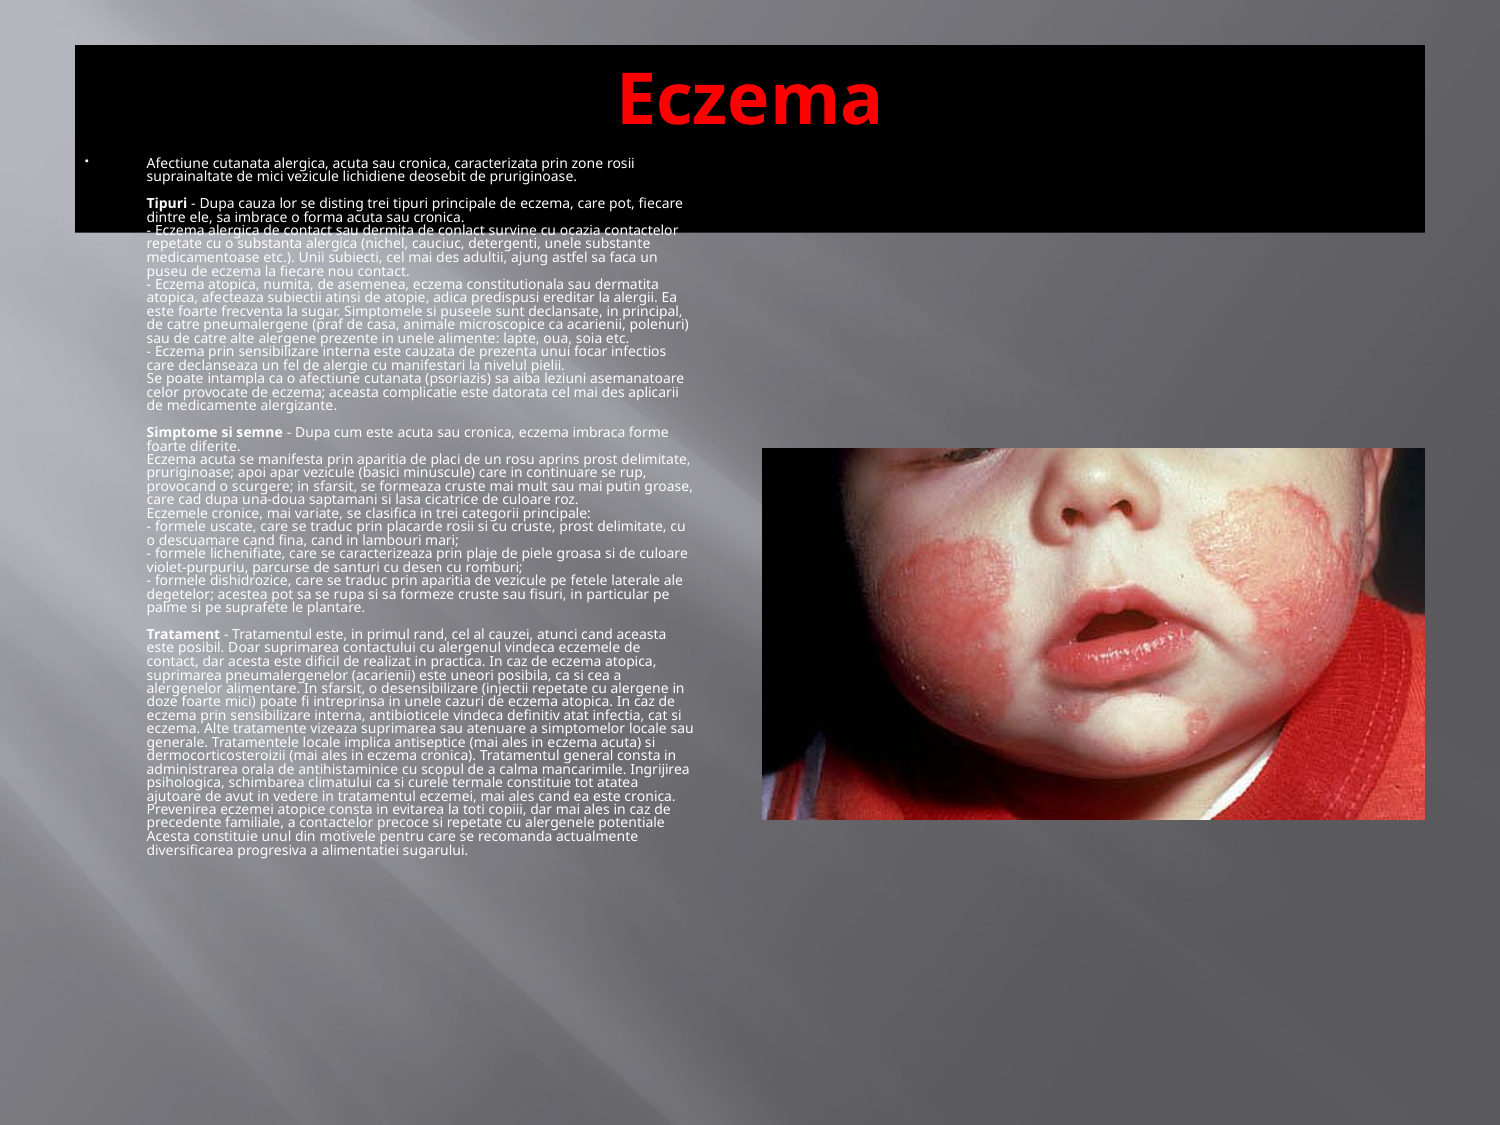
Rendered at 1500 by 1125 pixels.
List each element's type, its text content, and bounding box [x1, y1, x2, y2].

title Eczema [75, 45, 1425, 233]
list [762, 447, 1426, 820]
list Afectiune cutanata alergica, acuta sau cronica, caracterizata prin zone rosii suprainaltate de mici vezicule lichidiene deosebit de pruriginoase. Tipuri - Dupa cauza lor se disting trei tipuri principale de eczema, care pot, fiecare dintre ele, sa imbrace o forma acuta sau cronica. - Eczema alergica de contact sau dermita de conlact survine cu ocazia contactelor repetate cu o substanta alergica (nichel, cauciuc, detergenti, unele substante medicamentoase etc.). Unii subiecti, cel mai des adultii, ajung astfel sa faca un puseu de eczema la fiecare nou contact. - Eczema atopica, numita, de asemenea, eczema constitutionala sau dermatita atopica, afecteaza subiectii atinsi de atopie, adica predispusi ereditar la alergii. Ea este foarte frecventa la sugar. Simptomele si puseele sunt declansate, in principal, de catre pneumalergene (praf de casa, animale microscopice ca acarienii, polenuri) sau de catre alte alergene prezente in unele alimente: lapte, oua, soia etc. - Eczema prin sensibilizare interna este cauzata de prezenta unui focar infectios care declanseaza un fel de alergie cu manifestari la nivelul pielii. Se poate intampla ca o afectiune cutanata (psoriazis) sa aiba leziuni asemanatoare celor provocate de eczema; aceasta complicatie este datorata cel mai des aplicarii de medicamente alergizante. Simptome si semne - Dupa cum este acuta sau cronica, eczema imbraca forme foarte diferite. Eczema acuta se manifesta prin aparitia de placi de un rosu aprins prost delimitate, pruriginoase; apoi apar vezicule (basici minuscule) care in continuare se rup, provocand o scurgere; in sfarsit, se formeaza cruste mai mult sau mai putin groase, care cad dupa una-doua saptamani si lasa cicatrice de culoare roz. Eczemele cronice, mai variate, se clasifica in trei categorii principale: - formele uscate, care se traduc prin placarde rosii si cu cruste, prost delimitate, cu o descuamare cand fina, cand in lambouri mari; - formele lichenifiate, care se caracterizeaza prin plaje de piele groasa si de culoare violet-purpuriu, parcurse de santuri cu desen cu romburi; - formele dishidrozice, care se traduc prin aparitia de vezicule pe fetele laterale ale degetelor; acestea pot sa se rupa si sa formeze cruste sau fisuri, in particular pe palme si pe suprafete le plantare. Tratament - Tratamentul este, in primul rand, cel al cauzei, atunci cand aceasta este posibil. Doar suprimarea contactului cu alergenul vindeca eczemele de contact, dar acesta este dificil de realizat in practica. In caz de eczema atopica, suprimarea pneumalergenelor (acarienii) este uneori posibila, ca si cea a alergenelor alimentare. In sfarsit, o desensibilizare (injectii repetate cu alergene in doze foarte mici) poate fi intreprinsa in unele cazuri de eczema atopica. In caz de eczema prin sensibilizare interna, antibioticele vindeca definitiv atat infectia, cat si eczema. Alte tratamente vizeaza suprimarea sau atenuare a simptomelor locale sau generale. Tratamentele locale implica antiseptice (mai ales in eczema acuta) si dermocorticosteroizii (mai ales in eczema cronica). Tratamentul general consta in administrarea orala de antihistaminice cu scopul de a calma mancarimile. Ingrijirea psihologica, schimbarea climatului ca si curele termale constituie tot atatea ajutoare de avut in vedere in tratamentul eczemei, mai ales cand ea este cronica. Prevenirea eczemei atopice consta in evitarea la toti copiii, dar mai ales in caz de precedente familiale, a contactelor precoce si repetate cu alergenele potentiale Acesta constituie unul din motivele pentru care se recomanda actualmente diversificarea progresiva a alimentatiei sugarului. [49, 149, 713, 893]
